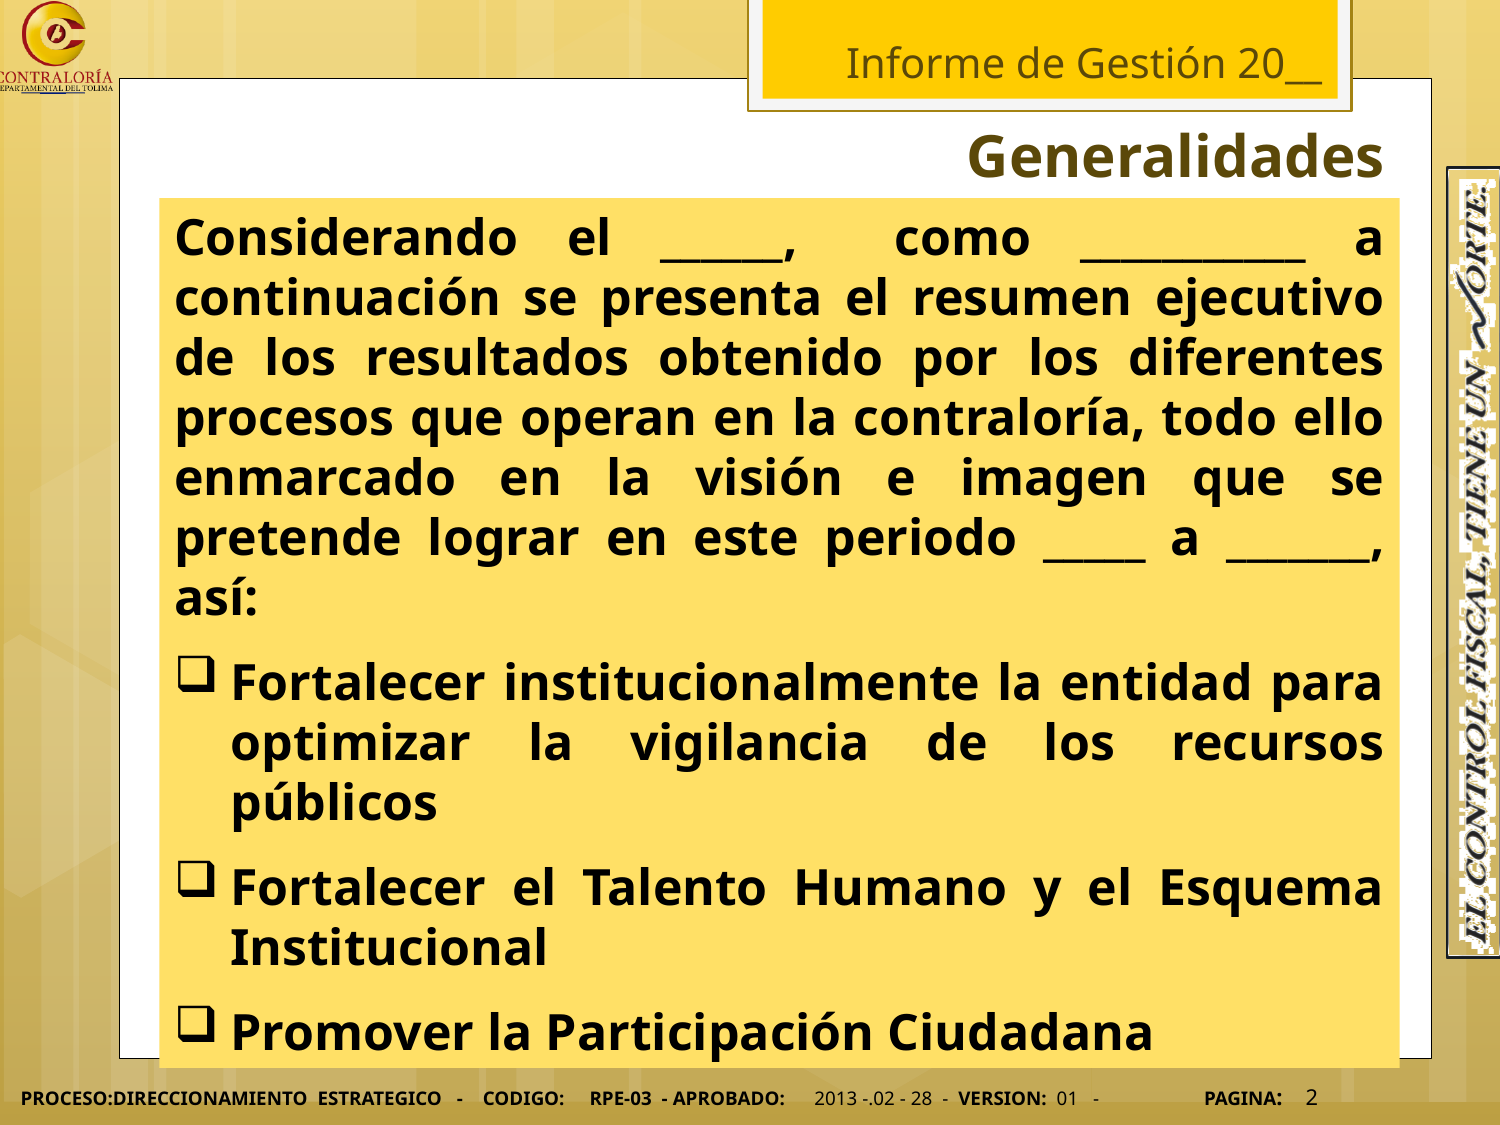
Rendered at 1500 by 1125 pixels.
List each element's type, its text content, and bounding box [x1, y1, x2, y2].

picture [1446, 166, 1500, 959]
title Generalidades [247, 101, 1400, 197]
picture [0, 1, 113, 94]
text_box Considerando el ______, como ___________ a continuación se presenta el resumen ejecutivo de los resultados obtenido por los diferentes procesos que operan en la contraloría, todo ello enmarcado en la visión e imagen que se pretende lograr en este periodo _____ a _______, así: Fortalecer institucionalmente la entidad para optimizar la vigilancia de los recursos públicos Fortalecer el Talento Humano y el Esquema Institucional Promover la Participación Ciudadana [159, 198, 1400, 1068]
